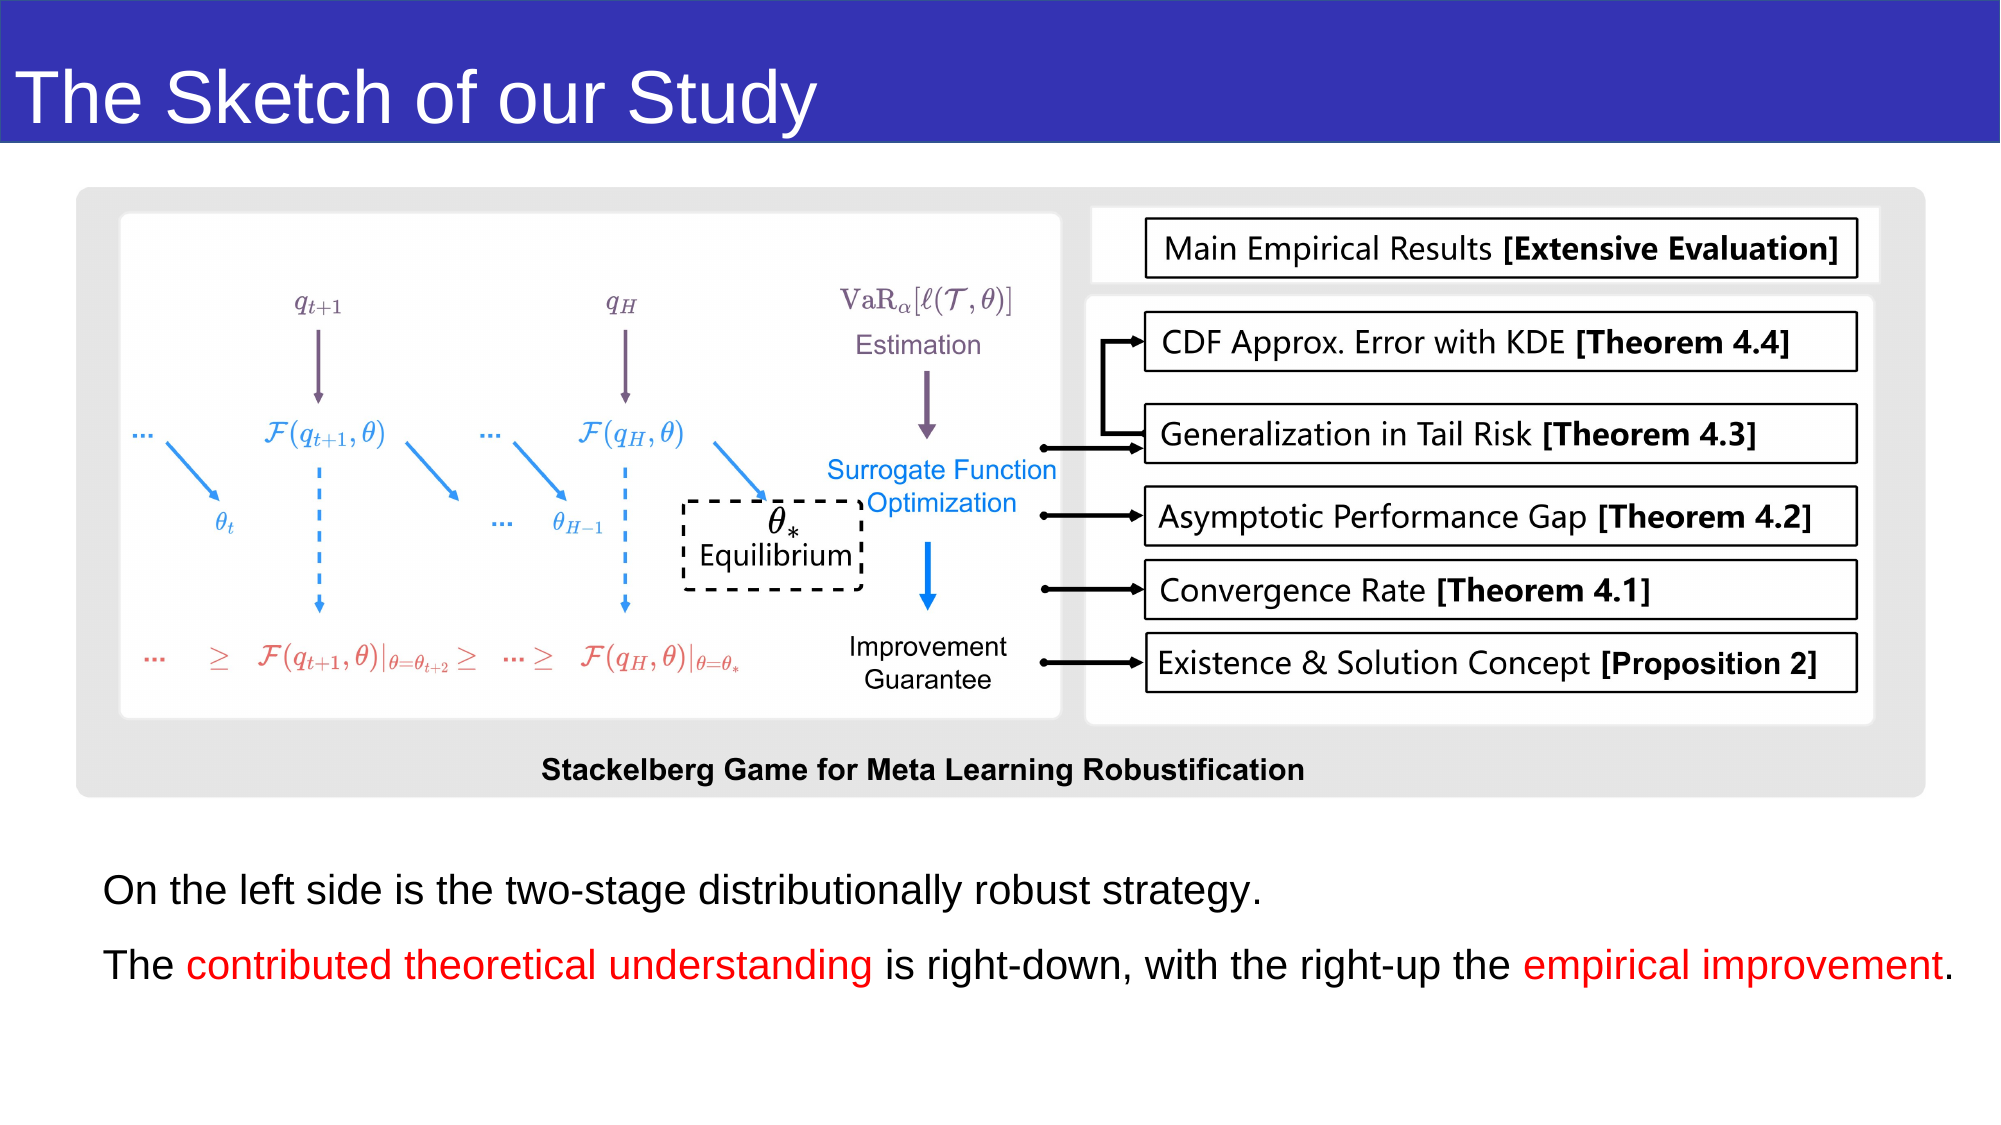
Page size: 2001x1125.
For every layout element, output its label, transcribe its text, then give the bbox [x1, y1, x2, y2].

text_box On the left side is the two-stage distributionally robust strategy. The contributed theoretical understanding is right-down, with the right-up the empirical improvement. [87, 830, 1978, 995]
picture [76, 187, 1926, 799]
text_box The Sketch of our Study [0, 0, 2000, 143]
